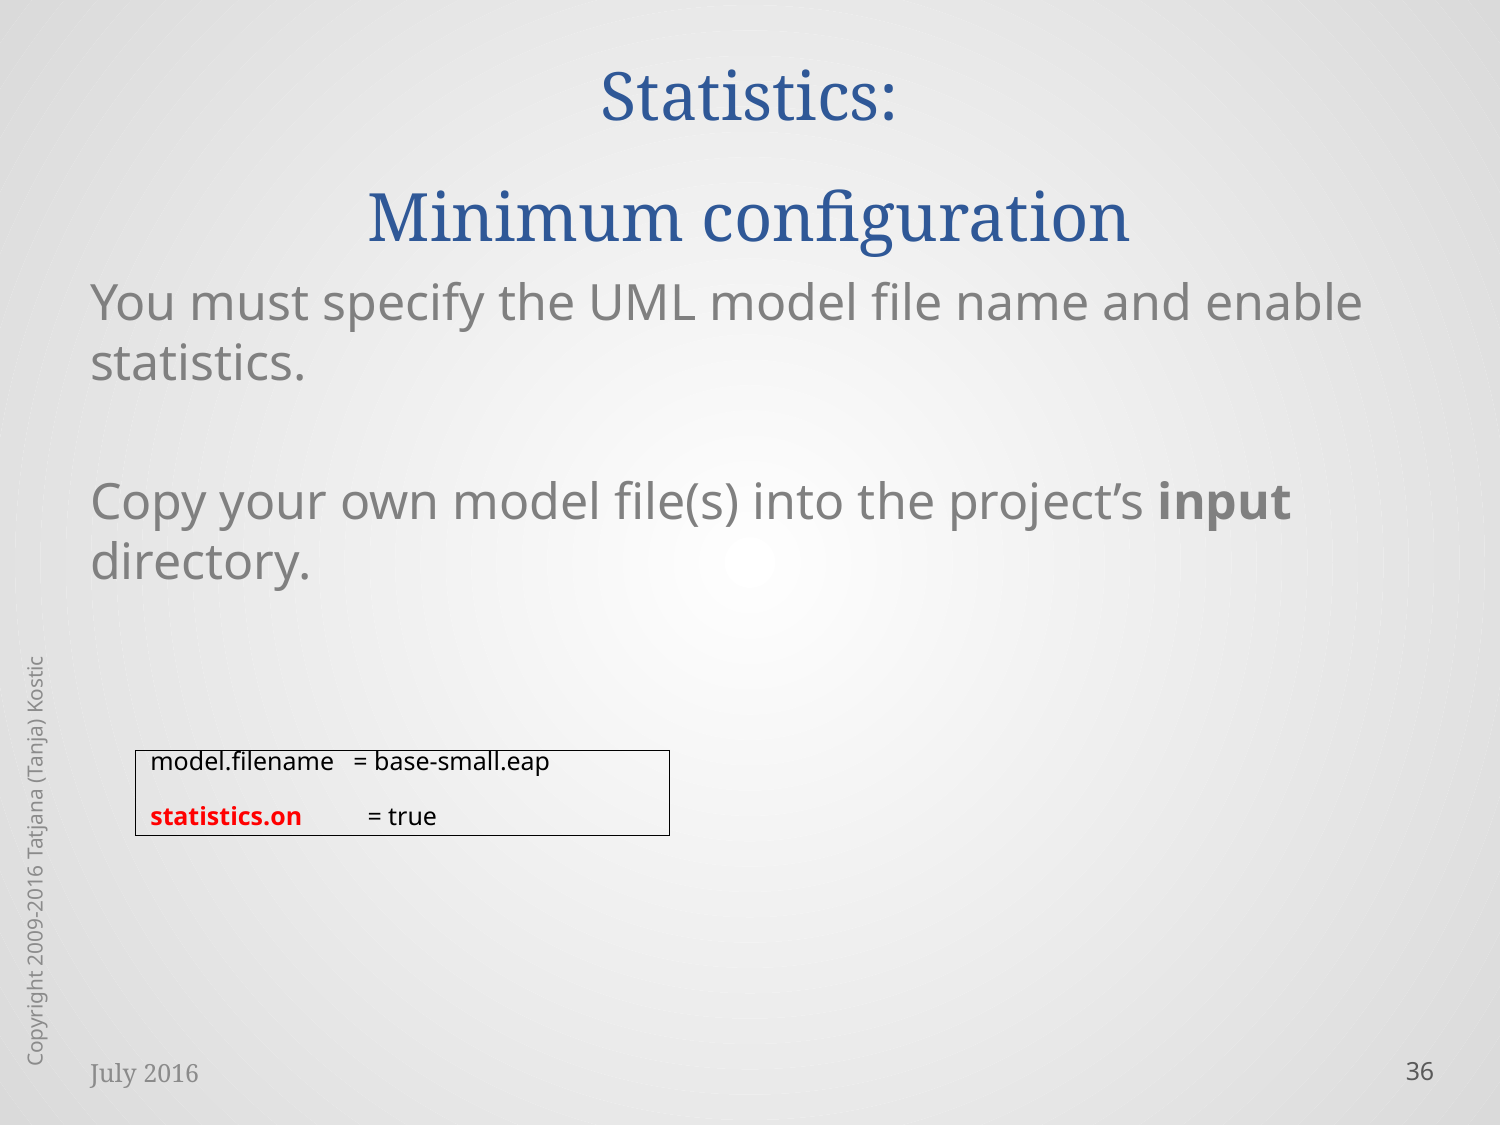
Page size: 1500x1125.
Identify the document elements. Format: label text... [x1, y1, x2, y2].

text_box model.filename = base-small.eap statistics.on = true [135, 750, 670, 836]
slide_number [75, 1042, 313, 1103]
slide_number 36 [1401, 1042, 1494, 1103]
list You must specify the UML model file name and enable statistics. Copy your own model file(s) into the project’s input directory. [75, 262, 1425, 1005]
footer Copyright 2009-2016 Tatjana (Tanja) Kostic [18, 621, 54, 1101]
title Statistics: Minimum configuration [75, 0, 1425, 262]
